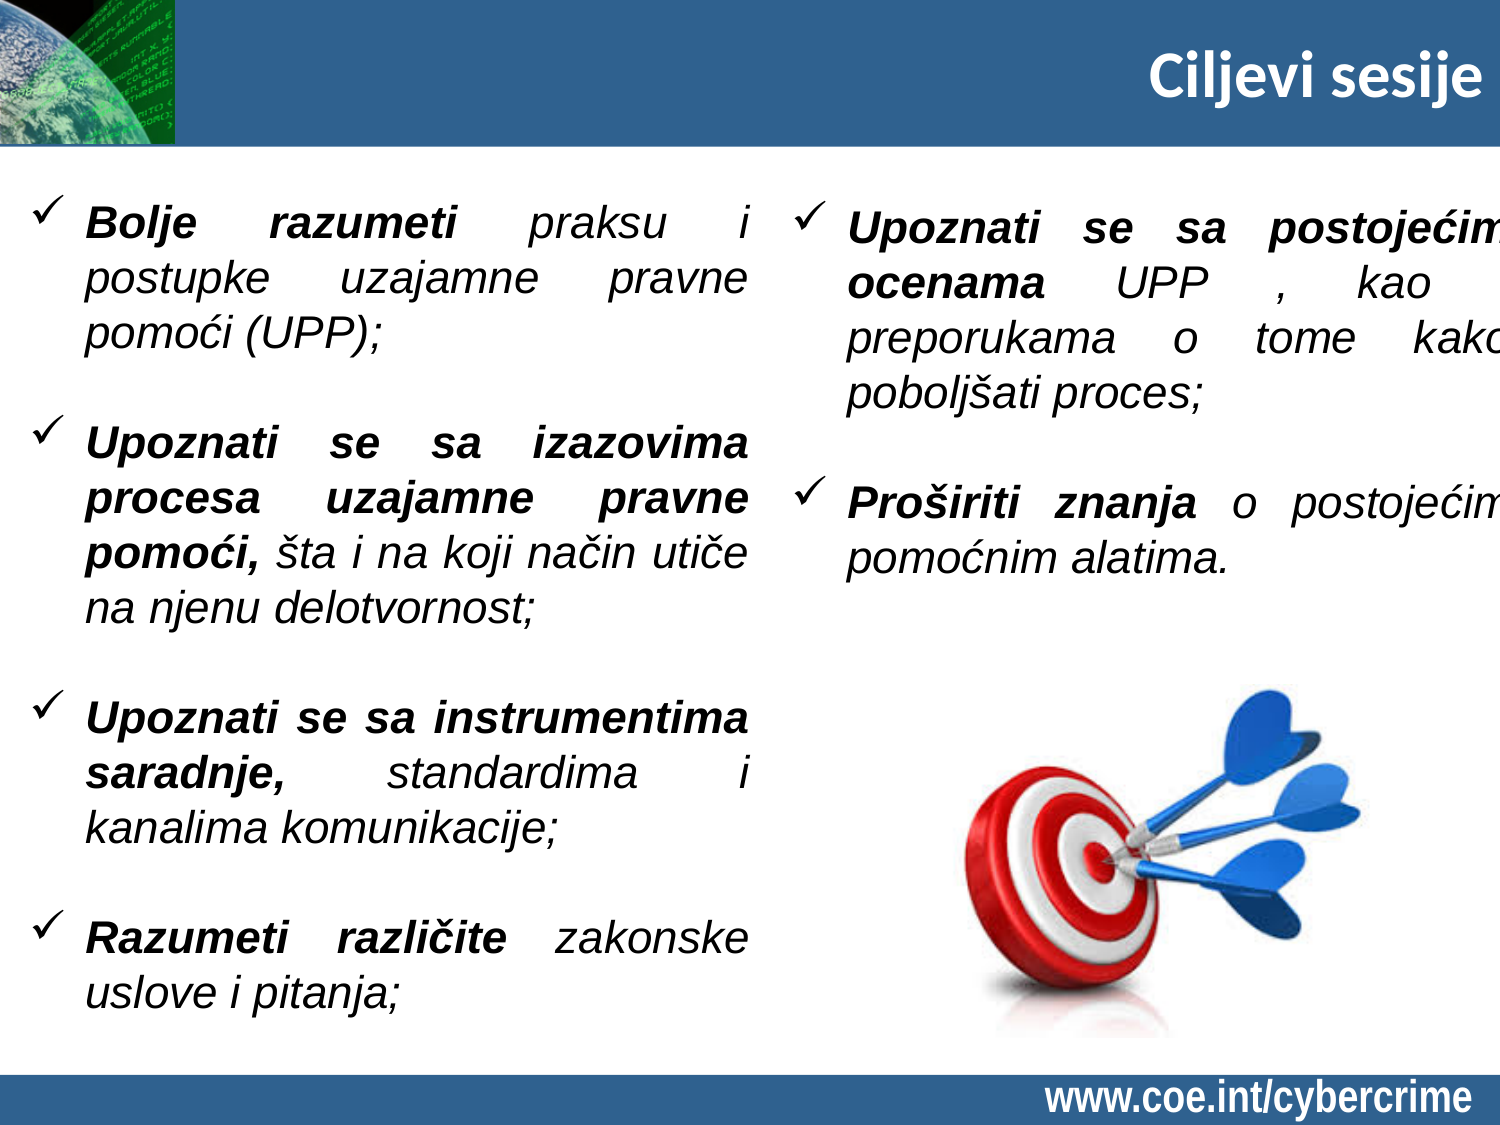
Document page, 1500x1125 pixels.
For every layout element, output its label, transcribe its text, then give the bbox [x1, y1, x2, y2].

text_box Bolje razumeti praksu i postupke uzajamne pravne pomoći (UPP); Upoznati se sa izazovima procesa uzajamne pravne pomoći, šta i na koji način utiče na njenu delotvornost; Upoznati se sa instrumentima saradnje, standardima i kanalima komunikacije; Razumeti različite zakonske uslove i pitanja; [14, 185, 765, 1025]
text_box Upoznati se sa postojećim ocenama UPP , kao i preporukama o tome kako poboljšati proces; Proširiti znanja o postojećim pomoćnim alatima. [776, 190, 1500, 646]
text_box Ciljevi sesije [177, 0, 1500, 149]
picture [0, 0, 175, 144]
picture [924, 684, 1387, 1038]
text_box [0, 1073, 1030, 1125]
text_box www.coe.int/cybercrime [1030, 1059, 1500, 1125]
